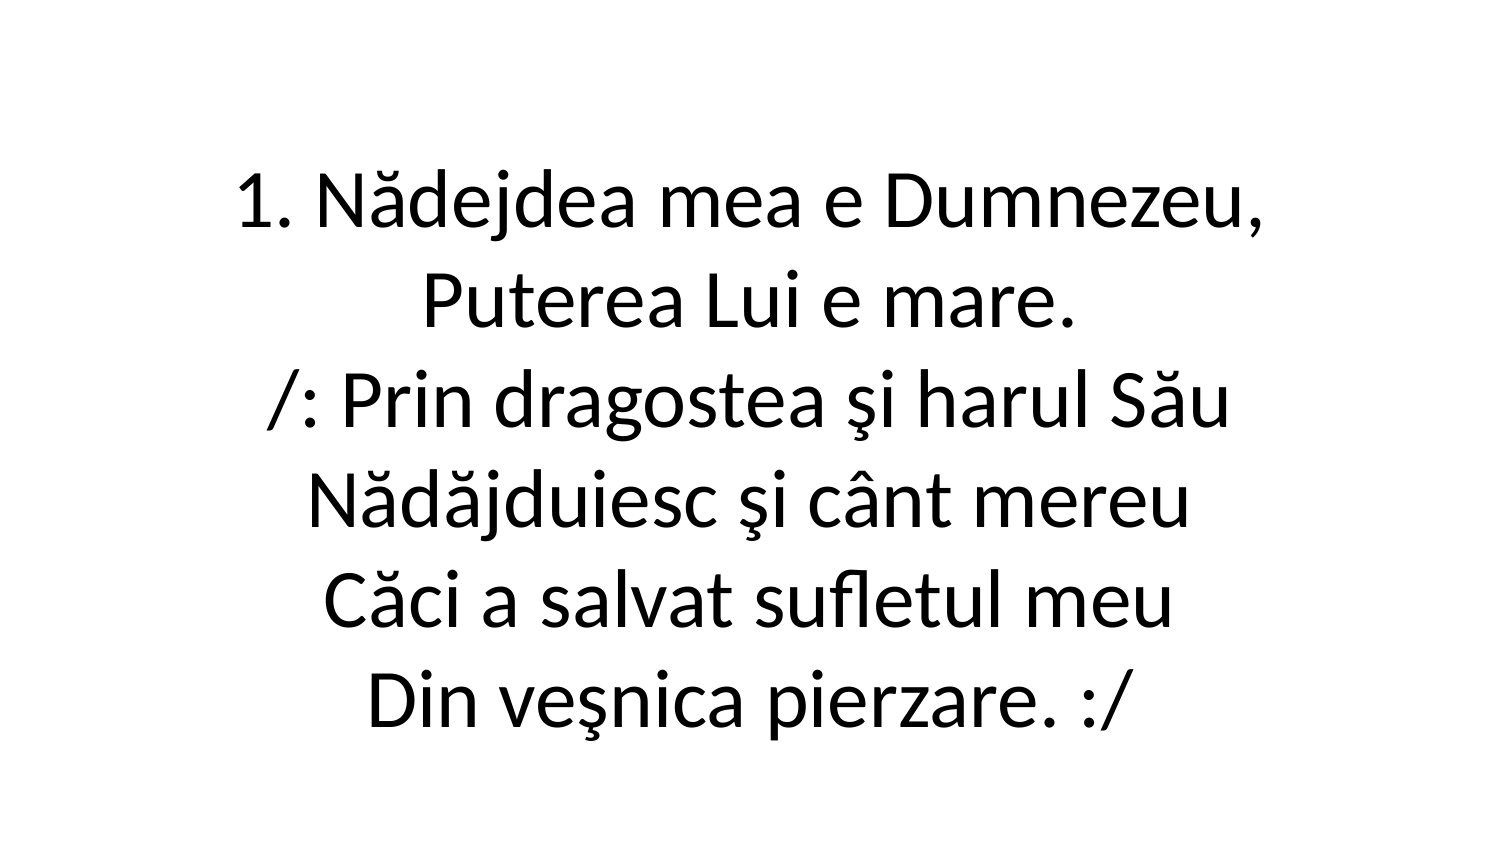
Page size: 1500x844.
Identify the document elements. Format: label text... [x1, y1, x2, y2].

text_box 1. Nădejdea mea e Dumnezeu, Puterea Lui e mare. /: Prin dragostea şi harul Său Nădăjduiesc şi cânt mereu Căci a salvat sufletul meu Din veşnica pierzare. :/ [217, 92, 1283, 752]
